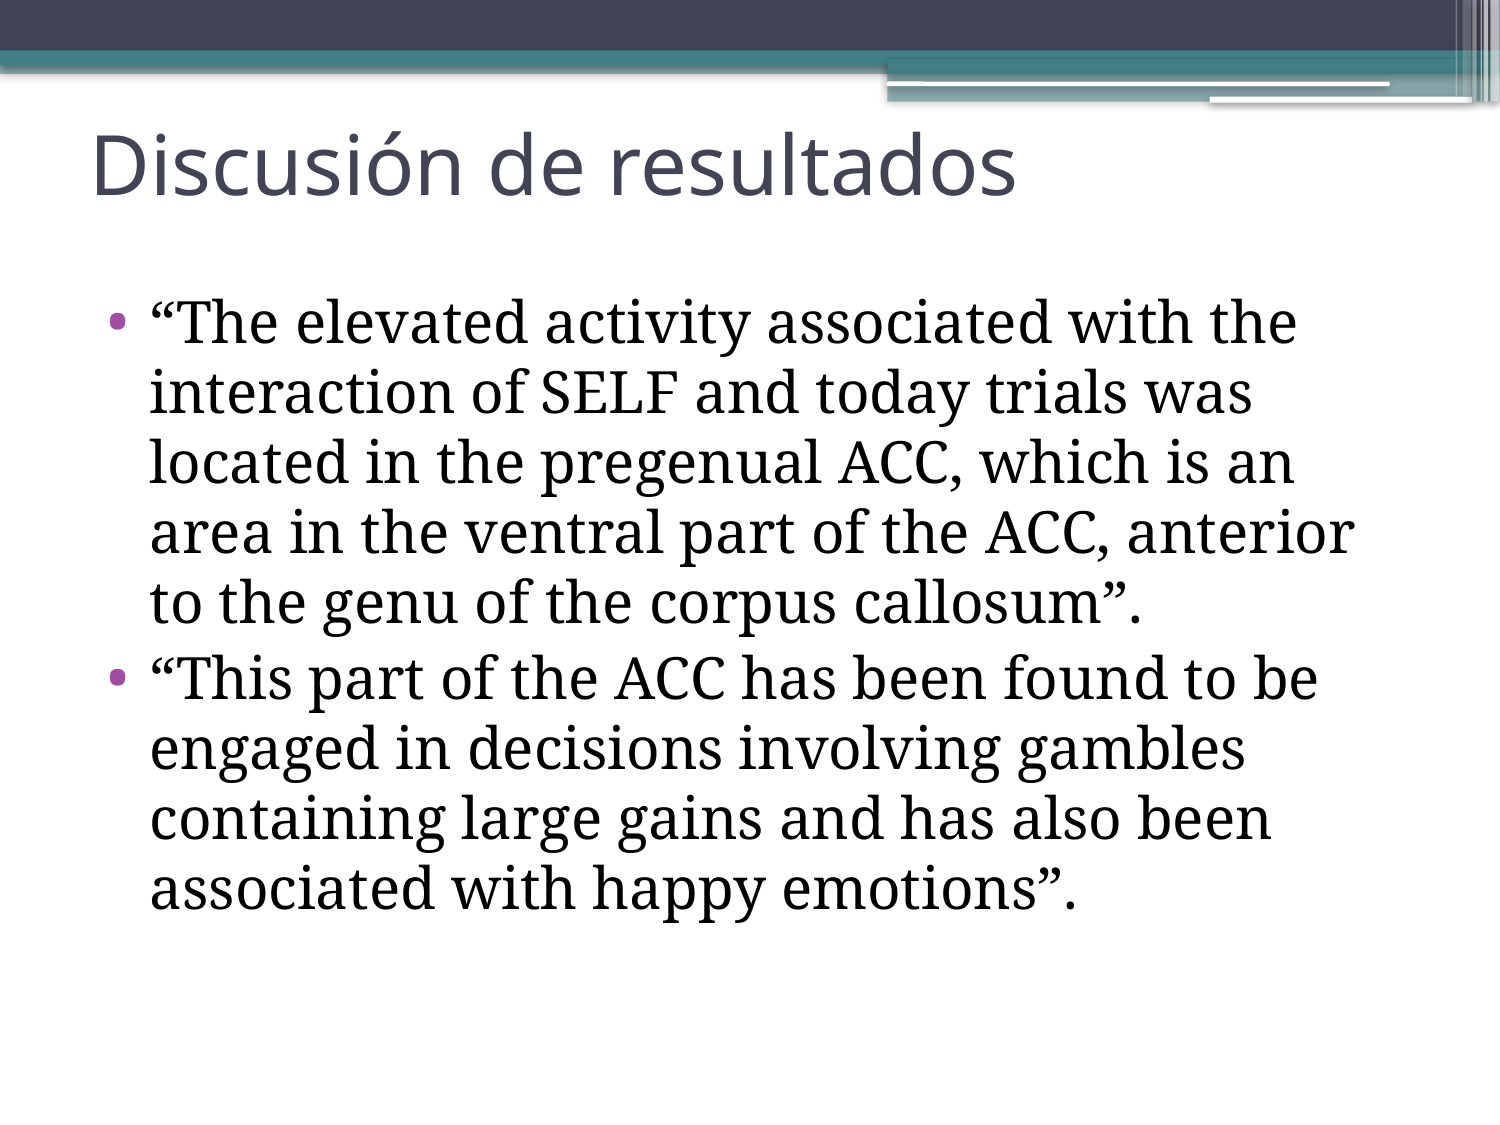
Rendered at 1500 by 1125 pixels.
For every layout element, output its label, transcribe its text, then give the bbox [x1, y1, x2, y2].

list “The elevated activity associated with the interaction of SELF and today trials was located in the pregenual ACC, which is an area in the ventral part of the ACC, anterior to the genu of the corpus callosum”. “This part of the ACC has been found to be engaged in decisions involving gambles containing large gains and has also been associated with happy emotions”. [75, 277, 1425, 988]
title Discusión de resultados [75, 75, 1425, 250]
